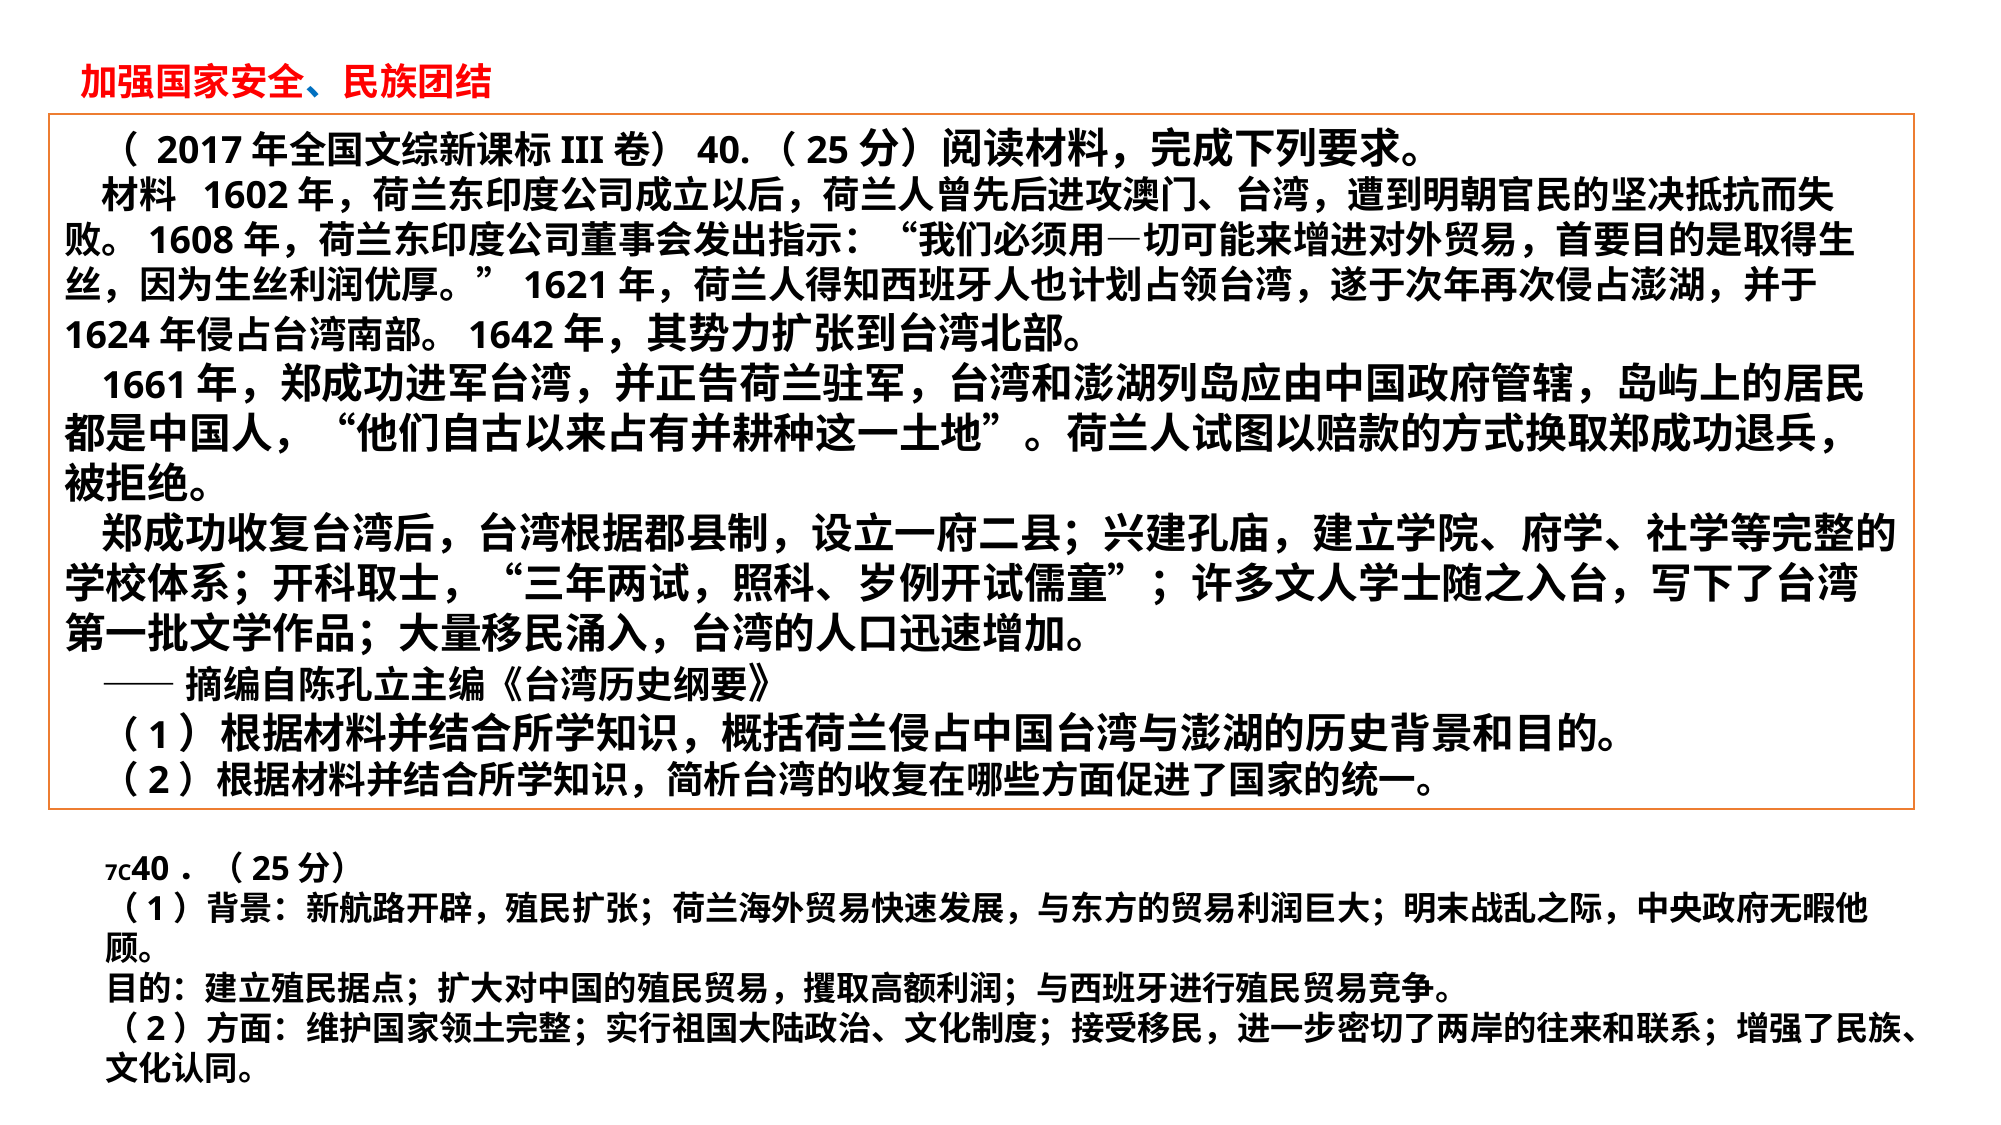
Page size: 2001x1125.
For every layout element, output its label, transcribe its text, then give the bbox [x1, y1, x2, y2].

text_box （ 2017年全国文综新课标III卷）40.（25分）阅读材料，完成下列要求。 材料 1602年，荷兰东印度公司成立以后，荷兰人曾先后进攻澳门、台湾，遭到明朝官民的坚决抵抗而失败。1608年，荷兰东印度公司董事会发出指示：“我们必须用—切可能来增进对外贸易，首要目的是取得生丝，因为生丝利润优厚。”1621年，荷兰人得知西班牙人也计划占领台湾，遂于次年再次侵占澎湖，并于1624年侵占台湾南部。1642年，其势力扩张到台湾北部。 1661年，郑成功进军台湾，并正告荷兰驻军，台湾和澎湖列岛应由中国政府管辖，岛屿上的居民都是中国人，“他们自古以来占有并耕种这一土地”。荷兰人试图以赔款的方式换取郑成功退兵，被拒绝。 郑成功收复台湾后，台湾根据郡县制，设立一府二县；兴建孔庙，建立学院、府学、社学等完整的学校体系；开科取士，“三年两试，照科、岁例开试儒童”；许多文人学士随之入台，写下了台湾第一批文学作品；大量移民涌入，台湾的人口迅速增加。 ——摘编自陈孔立主编《台湾历史纲要》 （1）根据材料并结合所学知识，概括荷兰侵占中国台湾与澎湖的历史背景和目的。 （2）根据材料并结合所学知识，简析台湾的收复在哪些方面促进了国家的统一。 [48, 113, 1915, 810]
text_box 7C40．（25分） （1）背景：新航路开辟，殖民扩张；荷兰海外贸易快速发展，与东方的贸易利润巨大；明末战乱之际，中央政府无暇他顾。 目的：建立殖民据点；扩大对中国的殖民贸易，攫取高额利润；与西班牙进行殖民贸易竞争。 （2）方面：维护国家领土完整；实行祖国大陆政治、文化制度；接受移民，进一步密切了两岸的往来和联系；增强了民族、文化认同。 [90, 839, 1943, 1094]
text_box 加强国家安全、民族团结 [65, 50, 680, 110]
